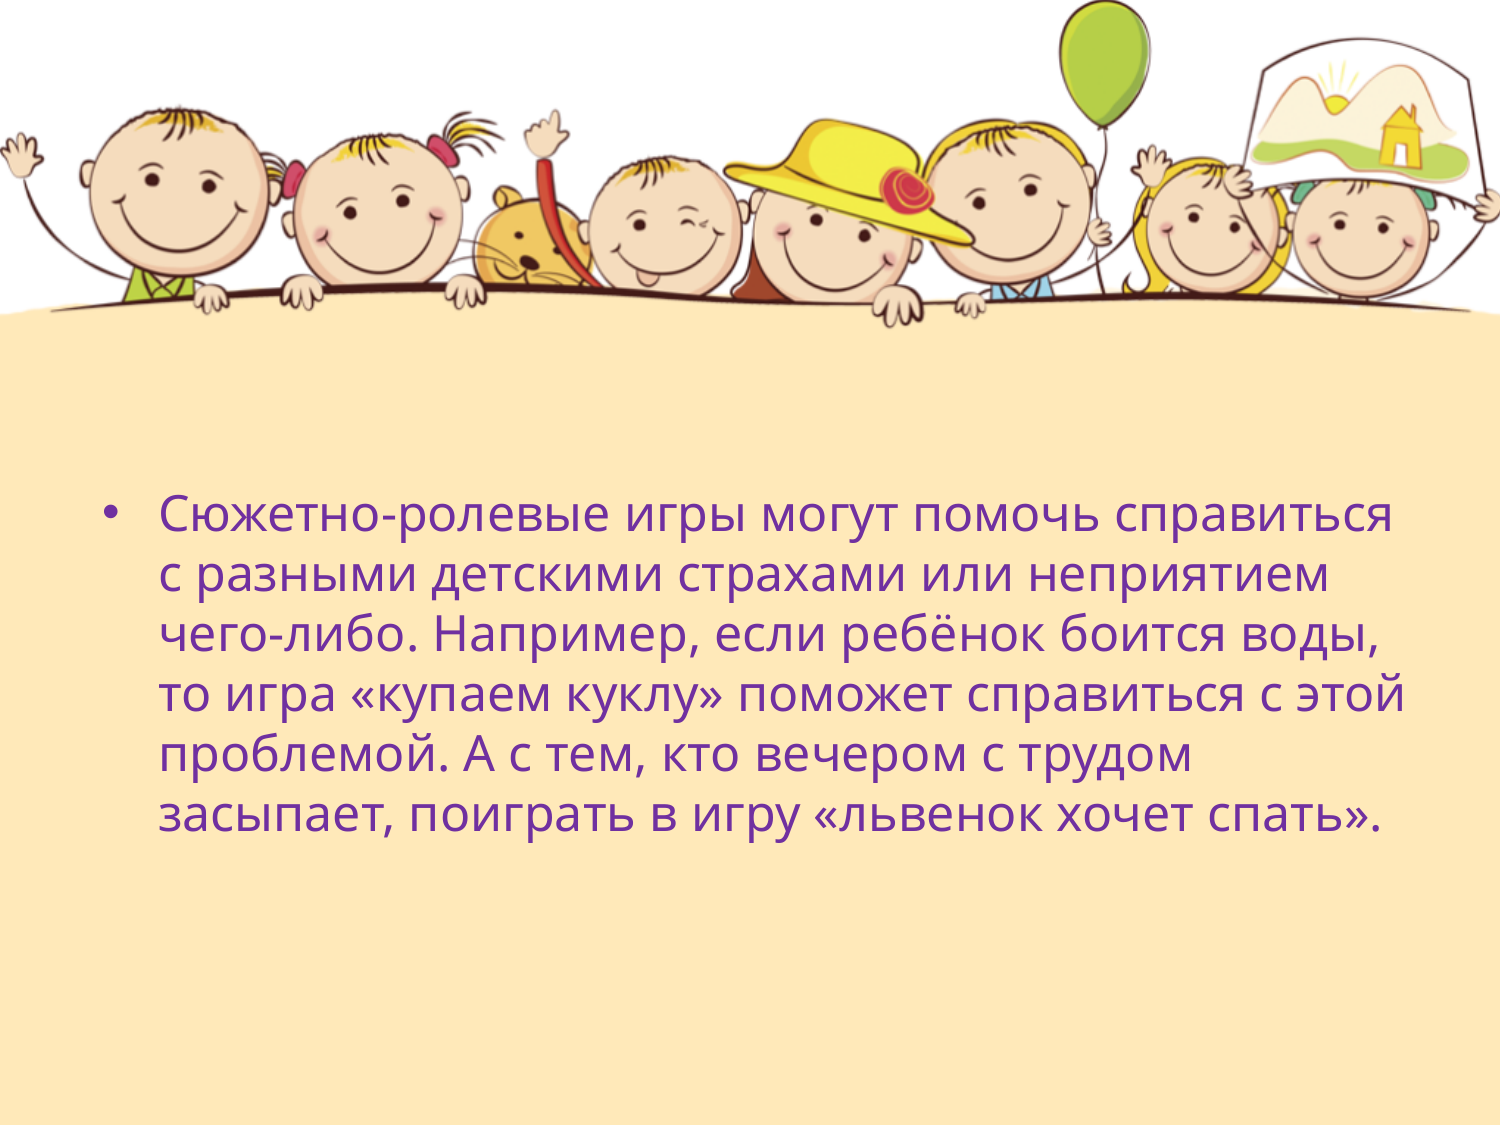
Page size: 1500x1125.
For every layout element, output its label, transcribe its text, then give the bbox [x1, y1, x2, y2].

picture [0, 0, 1500, 1125]
list Сюжетно-ролевые игры могут помочь справиться с разными детскими страхами или неприятием чего-либо. Например, если ребёнок боится воды, то игра «купаем куклу» поможет справиться с этой проблемой. А с тем, кто вечером с трудом засыпает, поиграть в игру «львенок хочет спать». [86, 474, 1438, 829]
